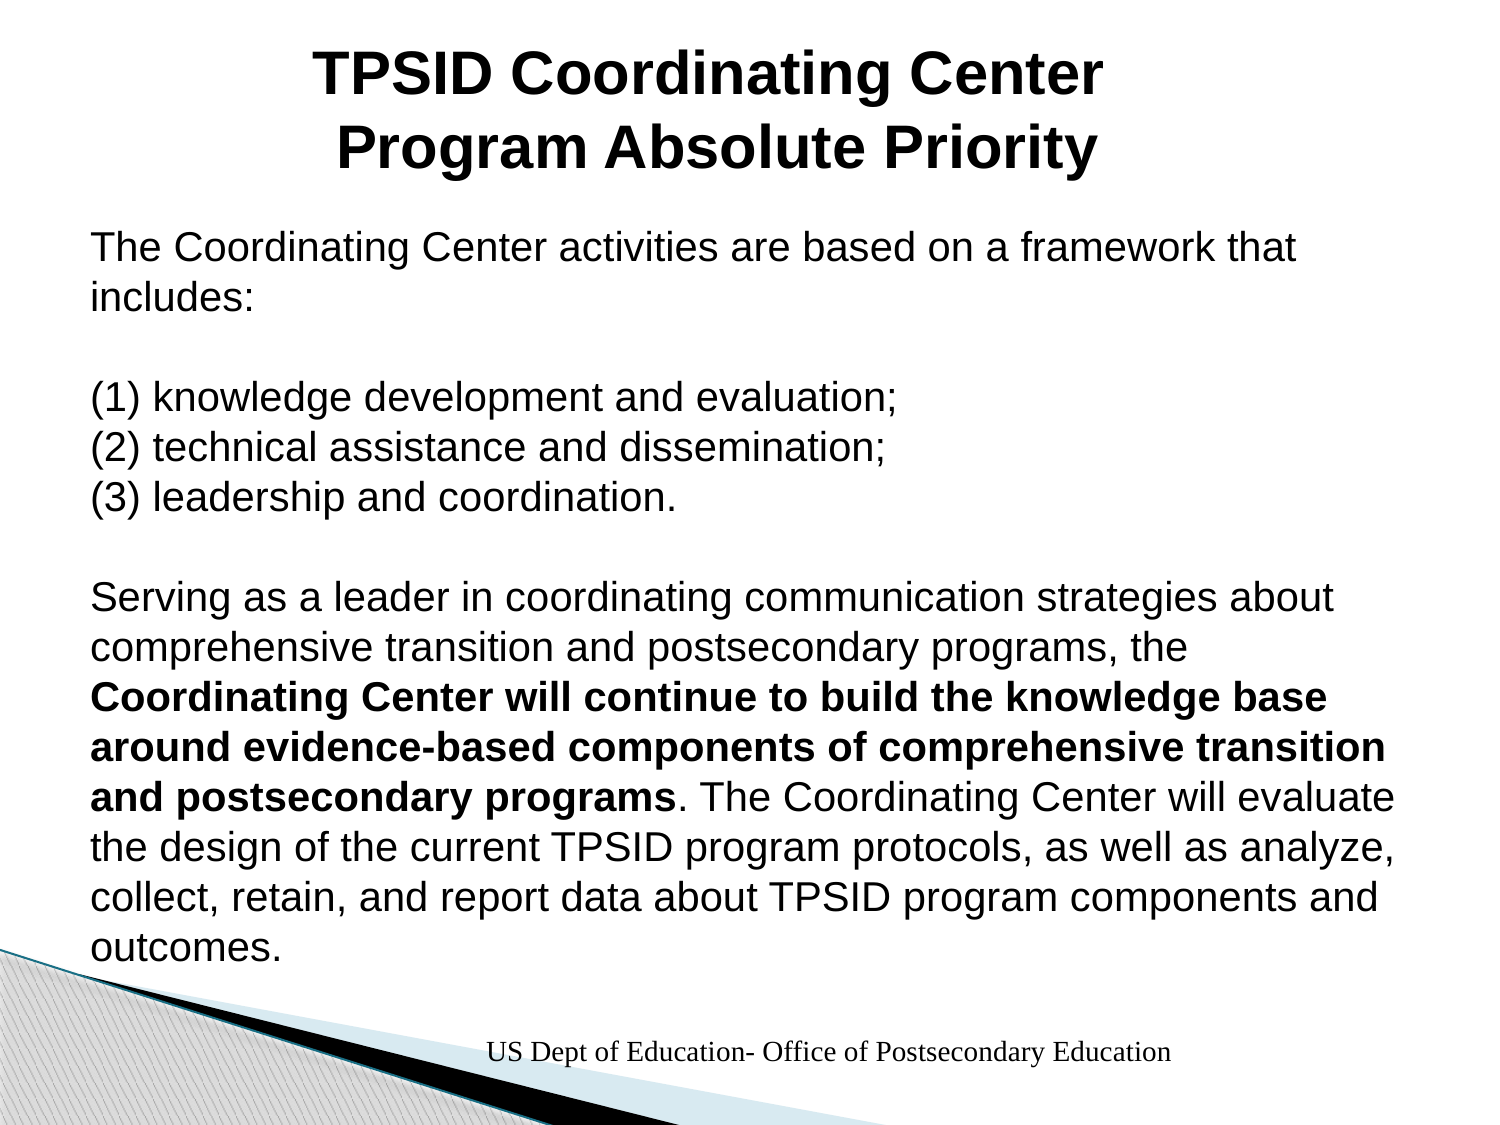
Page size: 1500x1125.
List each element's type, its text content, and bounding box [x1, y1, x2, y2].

title TPSID Coordinating Center Program Absolute Priority [5, 24, 1431, 189]
footer US Dept of Education- Office of Postsecondary Education [350, 999, 1188, 1075]
list The Coordinating Center activities are based on a framework that includes: (1) knowledge development and evaluation; (2) technical assistance and dissemination; (3) leadership and coordination. Serving as a leader in coordinating communication strategies about comprehensive transition and postsecondary programs, the Coordinating Center will continue to build the knowledge base around evidence-based components of comprehensive transition and postsecondary programs. The Coordinating Center will evaluate the design of the current TPSID program protocols, as well as analyze, collect, retain, and report data about TPSID program components and outcomes. [75, 212, 1425, 850]
